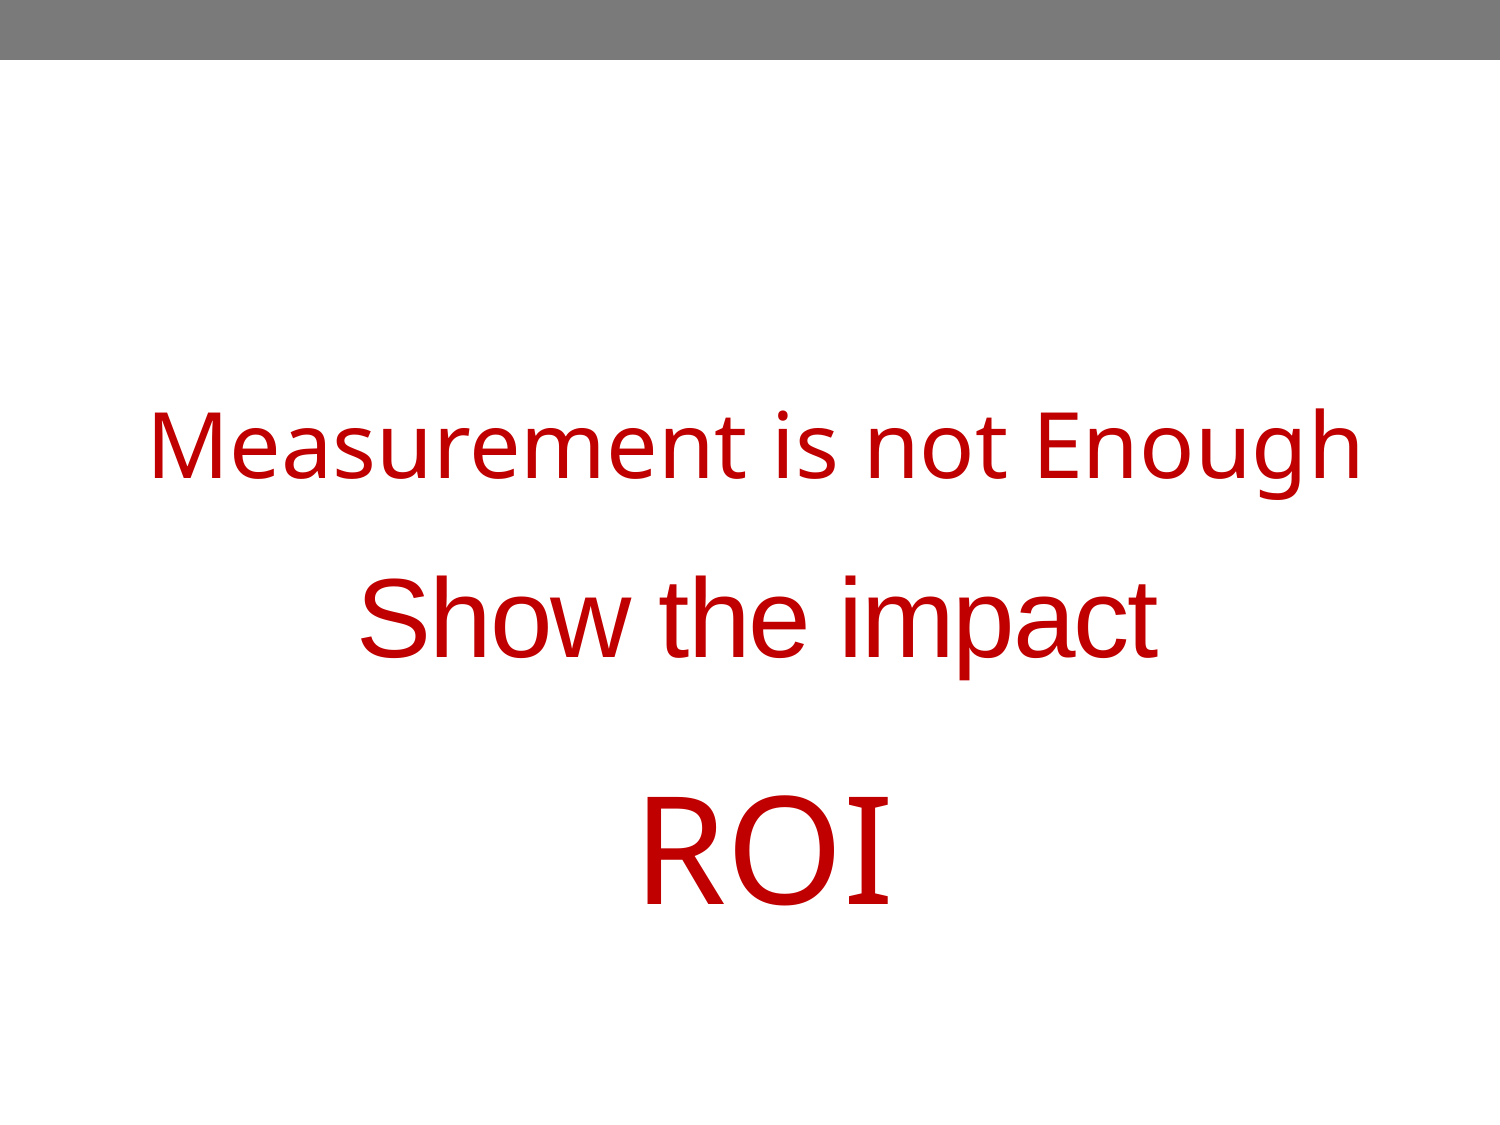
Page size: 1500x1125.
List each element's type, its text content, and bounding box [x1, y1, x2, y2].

text_box ROI [89, 750, 1440, 938]
title Show the impact [83, 519, 1433, 707]
text_box Measurement is not Enough [81, 348, 1432, 537]
